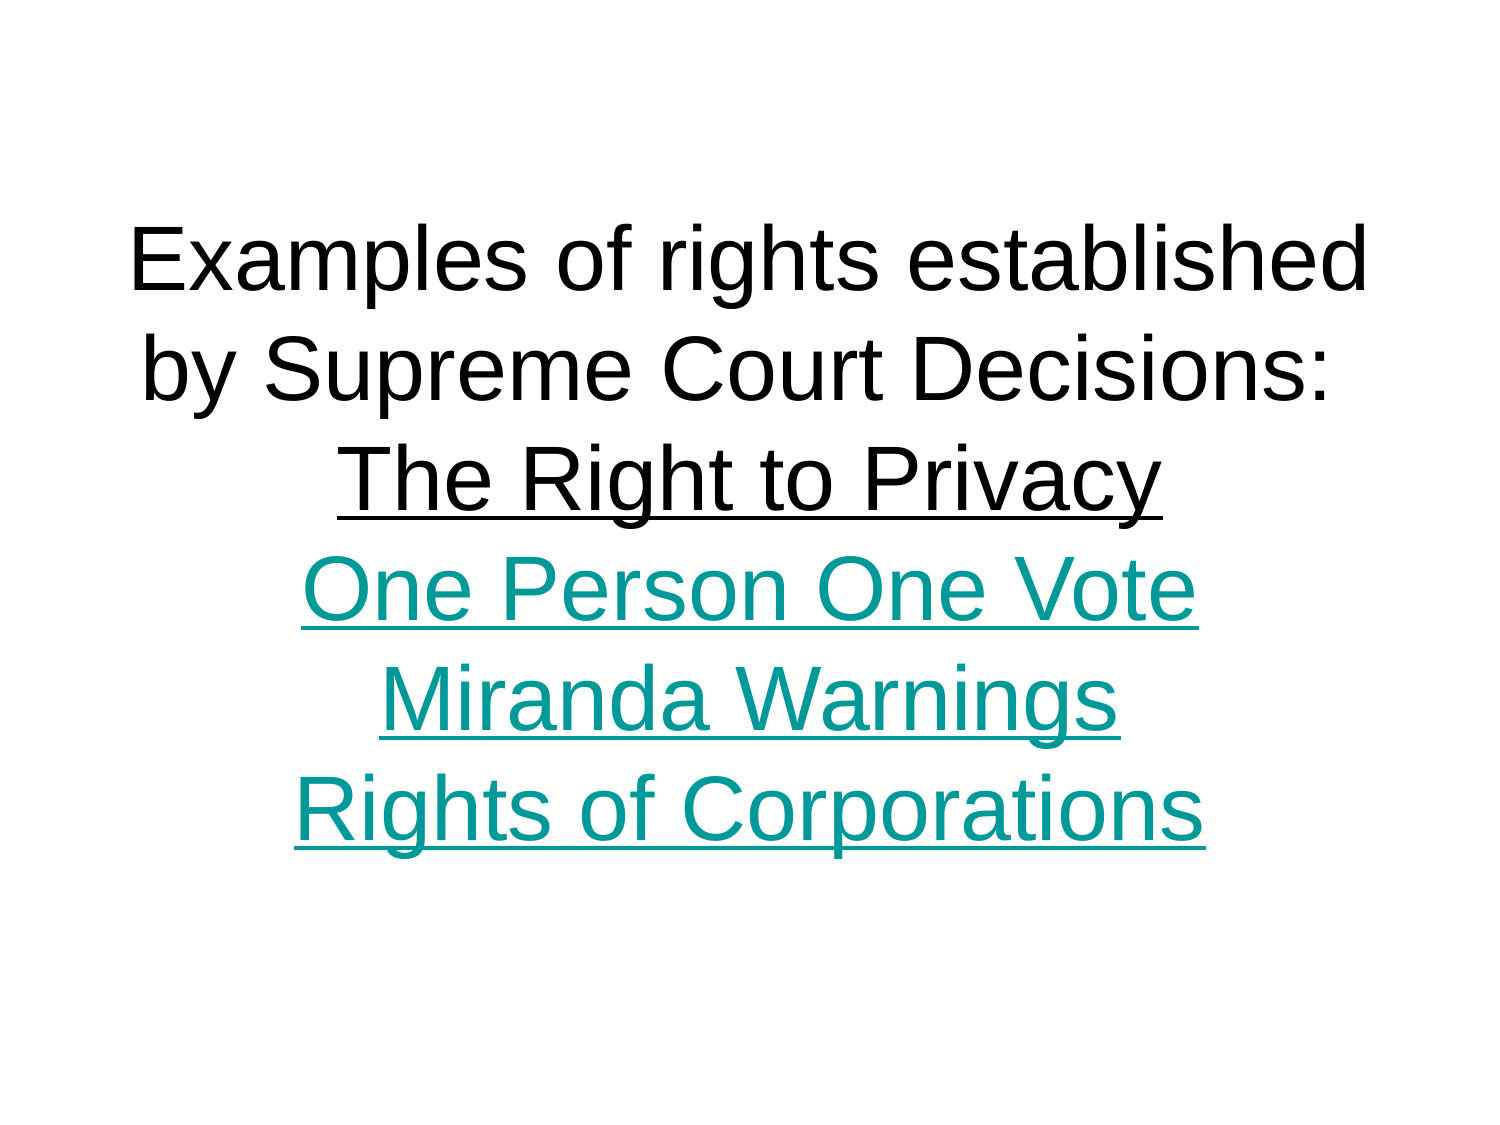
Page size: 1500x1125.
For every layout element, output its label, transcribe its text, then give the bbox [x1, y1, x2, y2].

title Examples of rights established by Supreme Court Decisions: The Right to Privacy One Person One Vote Miranda Warnings Rights of Corporations [74, 44, 1426, 1013]
